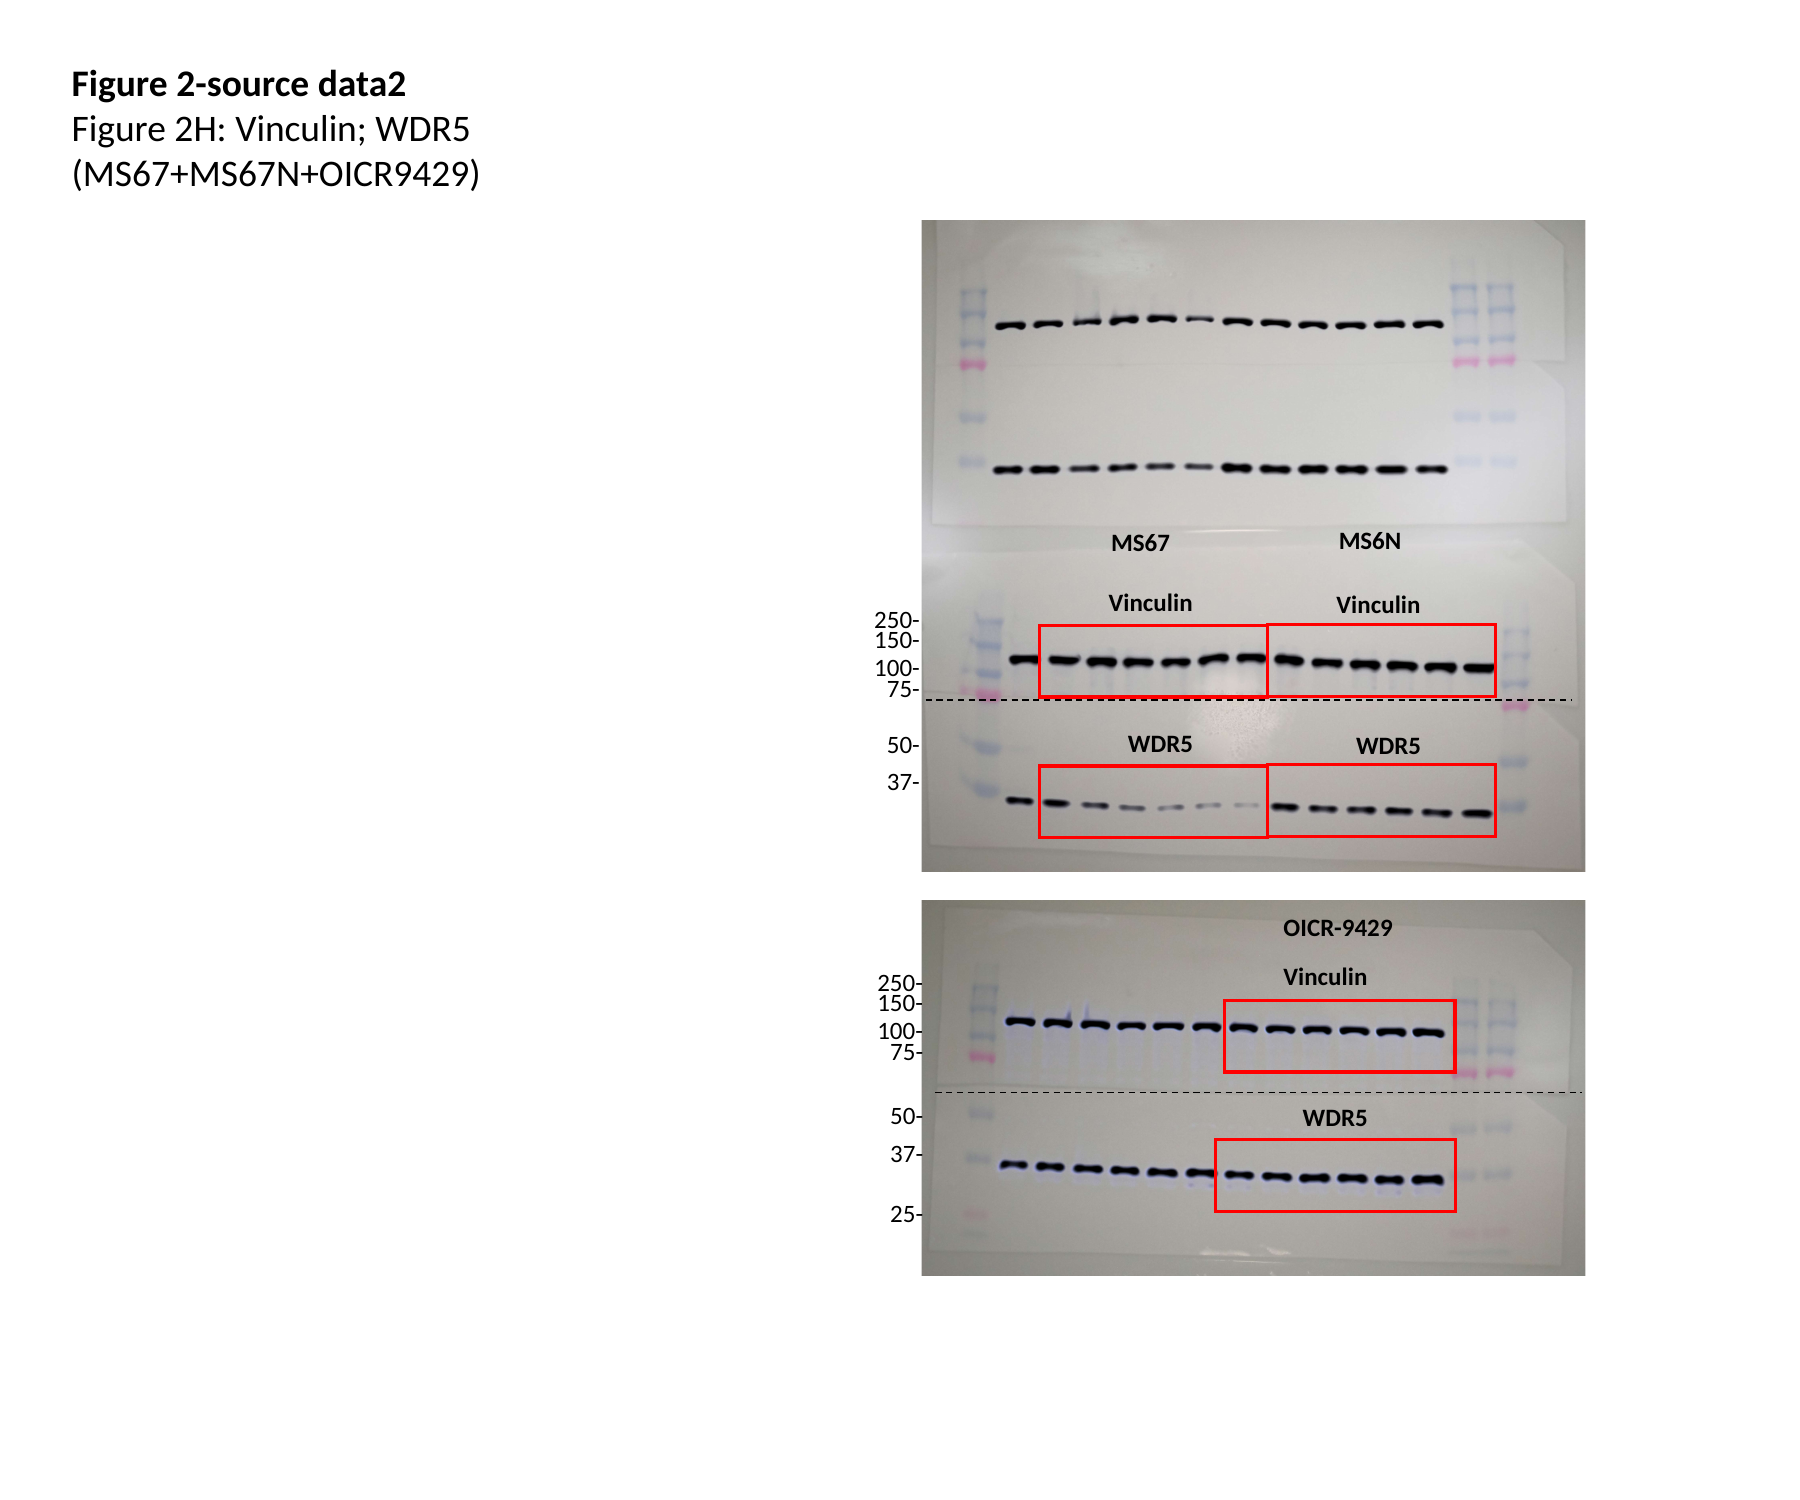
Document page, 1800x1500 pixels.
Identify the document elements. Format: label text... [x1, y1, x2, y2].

picture [921, 900, 1586, 1276]
text_box 37- [875, 1129, 921, 1175]
text_box 50- [872, 720, 921, 758]
text_box 100- [859, 643, 921, 689]
text_box 75- [872, 665, 921, 710]
text_box 250- [859, 595, 921, 641]
picture [921, 220, 1586, 872]
text_box 50- [875, 1092, 921, 1129]
text_box Figure 2-source data2 Figure 2H: Vinculin; WDR5 (MS67+MS67N+OICR9429) [56, 51, 807, 201]
text_box 37- [872, 758, 921, 803]
text_box 250- [862, 958, 921, 1004]
text_box 25- [875, 1190, 921, 1236]
text_box 75- [875, 1028, 921, 1073]
text_box 100- [862, 1007, 921, 1052]
